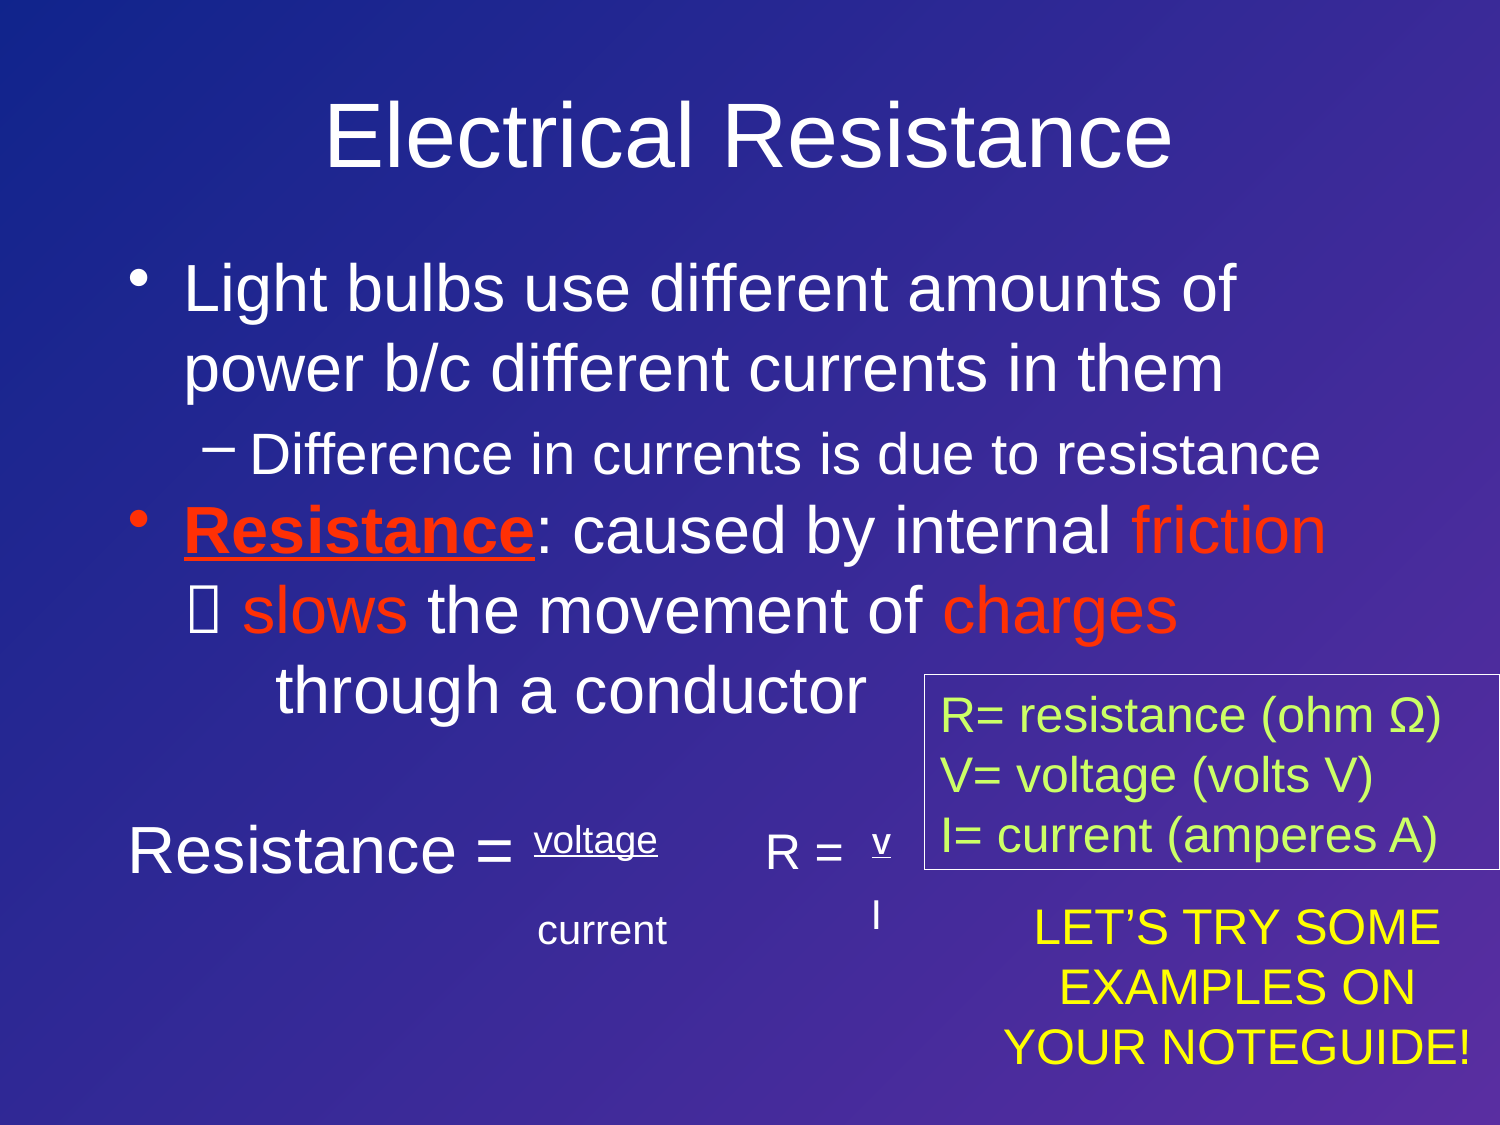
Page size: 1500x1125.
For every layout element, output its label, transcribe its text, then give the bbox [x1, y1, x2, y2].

title Electrical Resistance [112, 37, 1388, 226]
text_box R = V I [749, 812, 1213, 948]
text_box R= resistance (ohm Ω) V= voltage (volts V) I= current (amperes A) [924, 674, 1500, 870]
text_box LET’S TRY SOME EXAMPLES ON YOUR NOTEGUIDE! [974, 887, 1500, 1083]
list Light bulbs use different amounts of power b/c different currents in them Difference in currents is due to resistance Resistance: caused by internal friction  slows the movement of charges through a conductor Resistance = voltage current [112, 237, 1388, 913]
